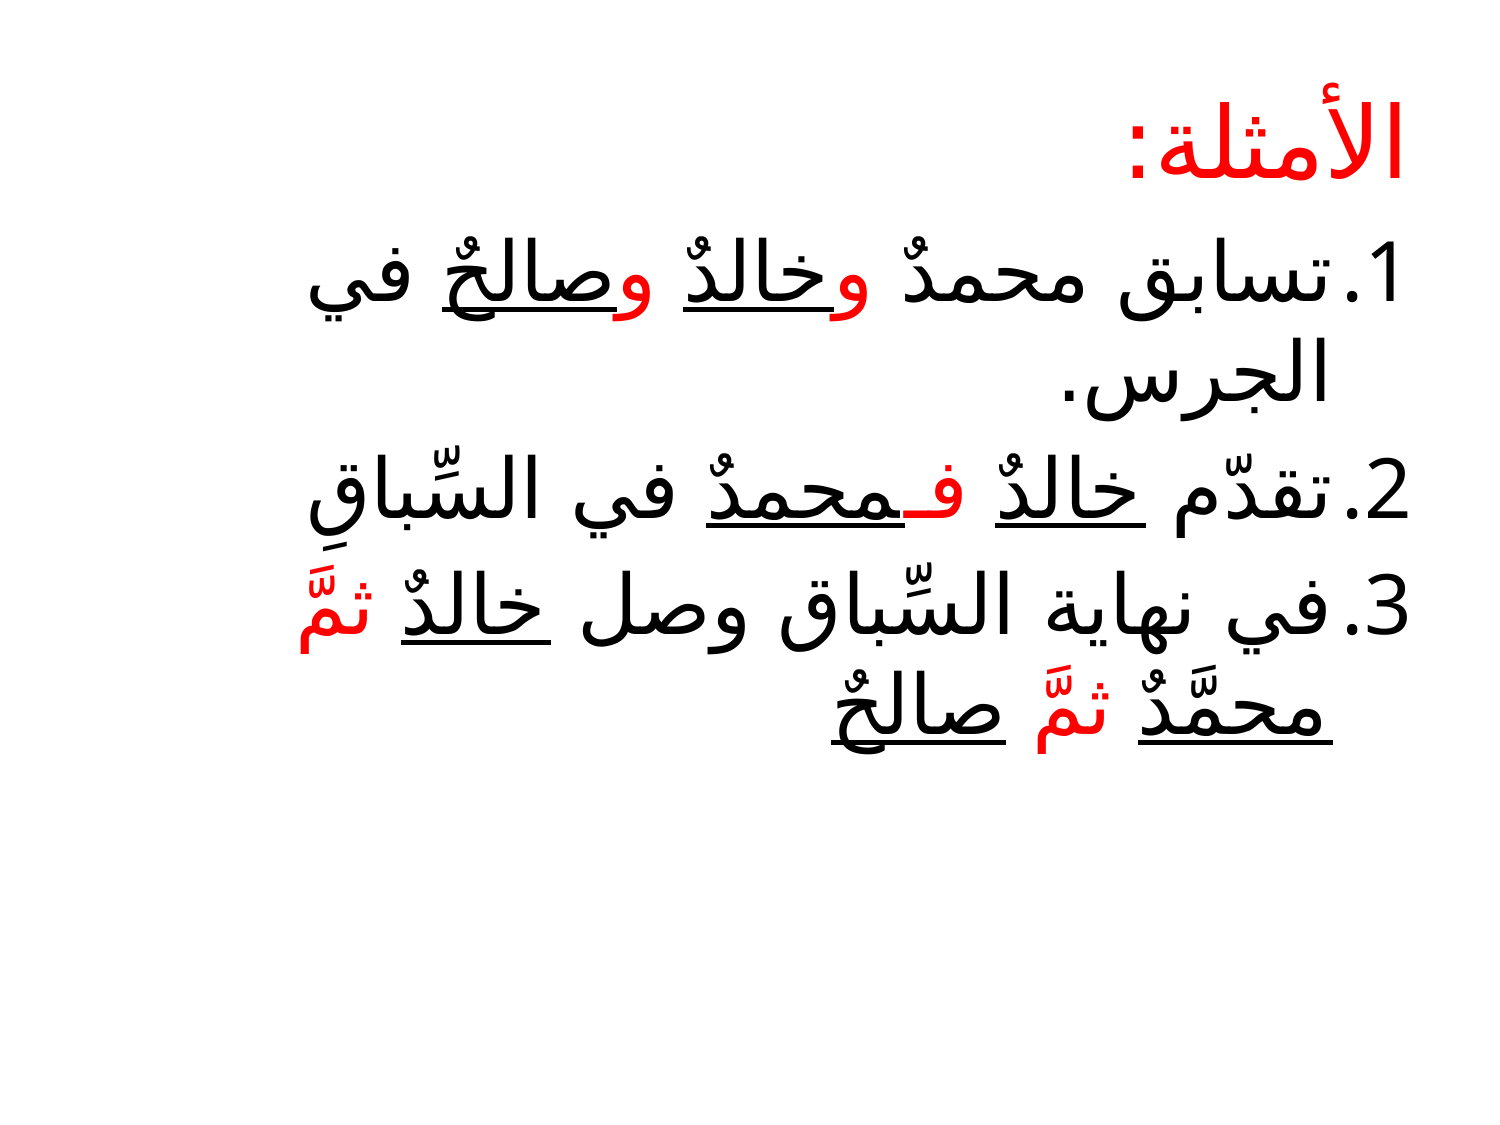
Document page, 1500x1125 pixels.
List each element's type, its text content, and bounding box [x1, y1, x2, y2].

title الأمثلة: [75, 45, 1425, 233]
list تسابق محمدٌ وخالدٌ وصالحٌ في الجرس. تقدّم خالدٌ فـمحمدٌ في السِّباقِ في نهاية السِّباق وصل خالدٌ ثمَّ محمَّدٌ ثمَّ صالحٌ [82, 210, 1432, 992]
